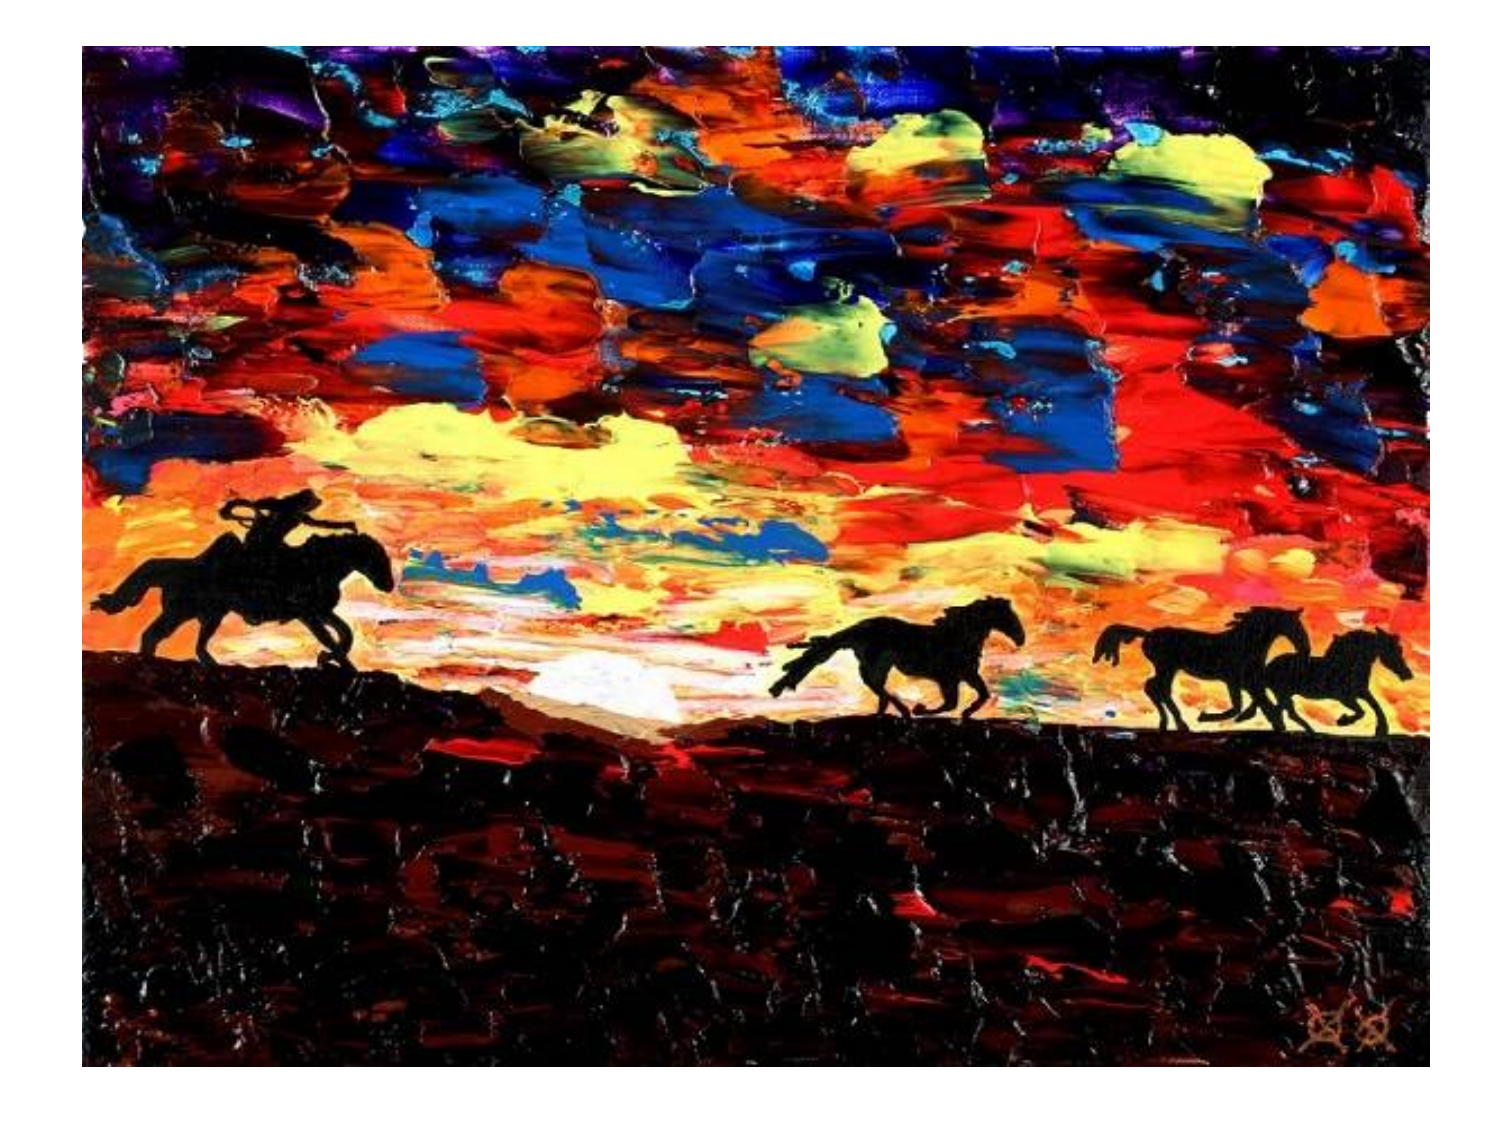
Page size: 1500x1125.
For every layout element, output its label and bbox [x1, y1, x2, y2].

picture [81, 46, 1430, 1067]
